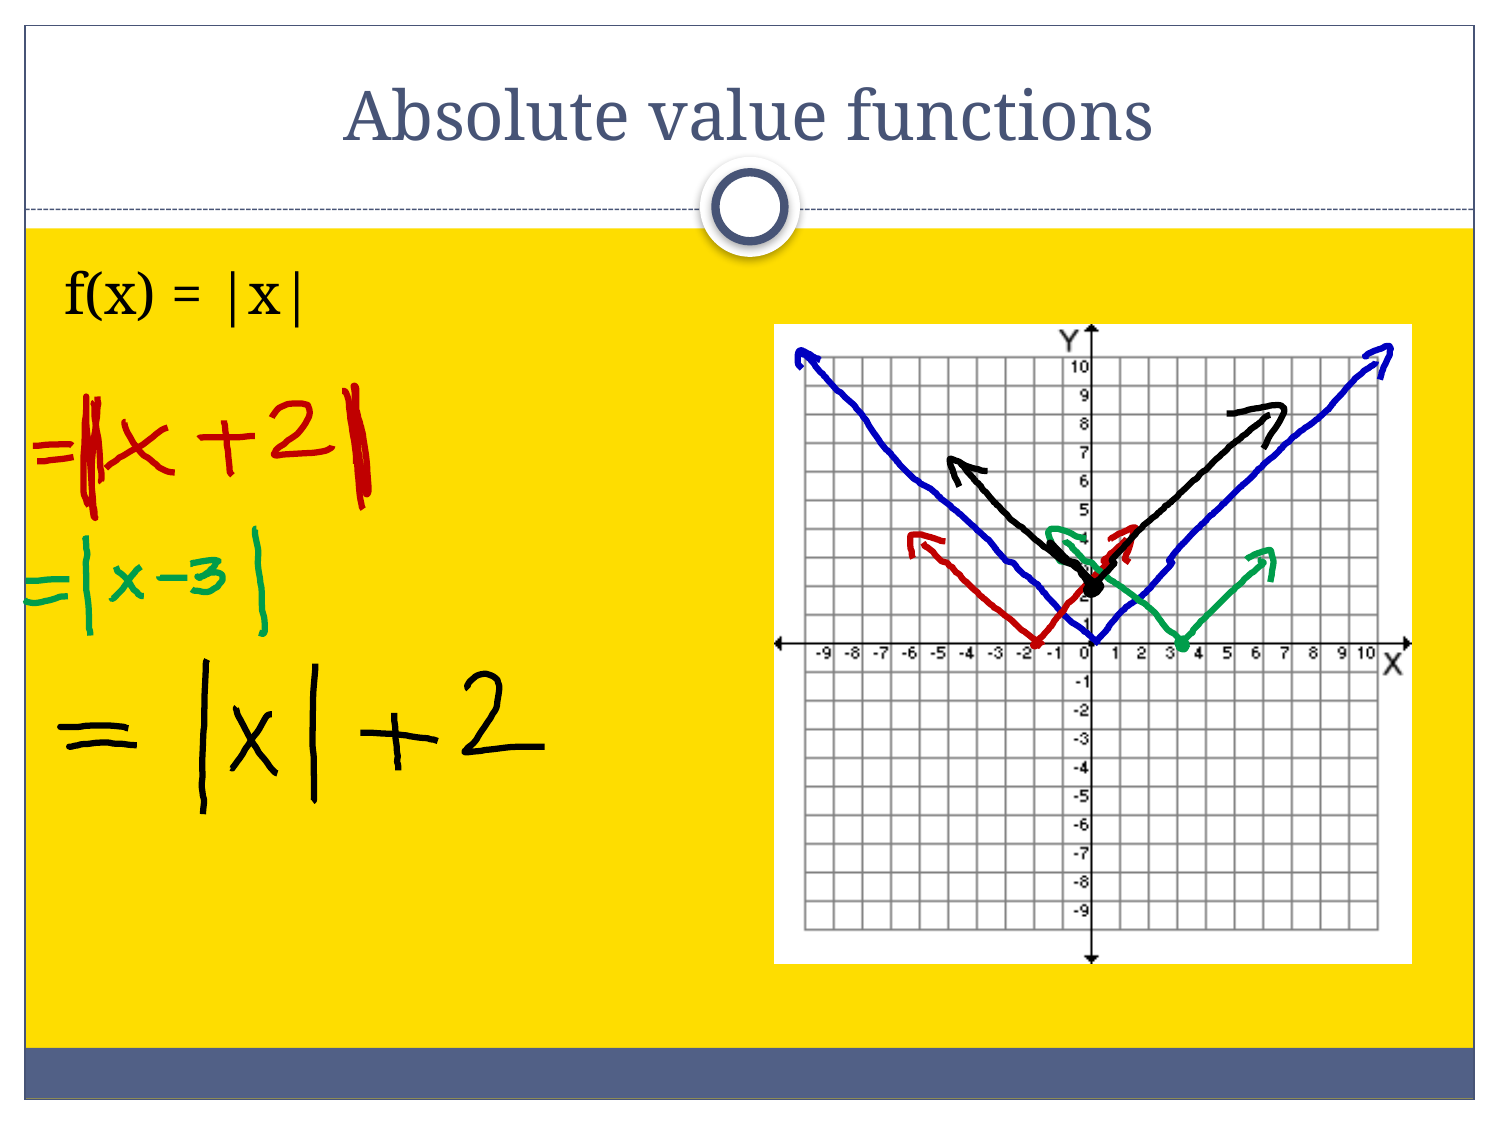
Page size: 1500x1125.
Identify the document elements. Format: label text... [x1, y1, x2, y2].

text_box [254, 527, 266, 635]
text_box [463, 672, 545, 754]
text_box [311, 663, 317, 803]
text_box [137, 443, 175, 474]
text_box [105, 426, 168, 469]
text_box [92, 401, 96, 424]
text_box [223, 420, 233, 476]
text_box [128, 581, 144, 597]
text_box [32, 443, 73, 447]
text_box [68, 741, 137, 748]
text_box [84, 537, 92, 636]
list f(x) = |x| [49, 250, 1445, 1001]
text_box [198, 436, 225, 440]
text_box [271, 402, 333, 457]
picture [774, 324, 1413, 965]
text_box [123, 421, 145, 447]
text_box [230, 713, 272, 770]
text_box [37, 456, 74, 462]
text_box [397, 733, 438, 742]
text_box [228, 435, 255, 439]
text_box [82, 395, 99, 519]
text_box [110, 566, 142, 600]
text_box [201, 659, 208, 815]
text_box [251, 737, 278, 775]
text_box [59, 724, 129, 730]
text_box [190, 559, 224, 593]
text_box [393, 712, 400, 771]
text_box [25, 578, 70, 582]
title Absolute value functions [49, 37, 1450, 162]
text_box [360, 731, 394, 737]
text_box [352, 384, 370, 510]
text_box [235, 706, 254, 740]
text_box [115, 566, 128, 581]
text_box [25, 595, 68, 604]
text_box [342, 390, 356, 464]
text_box [96, 427, 103, 483]
